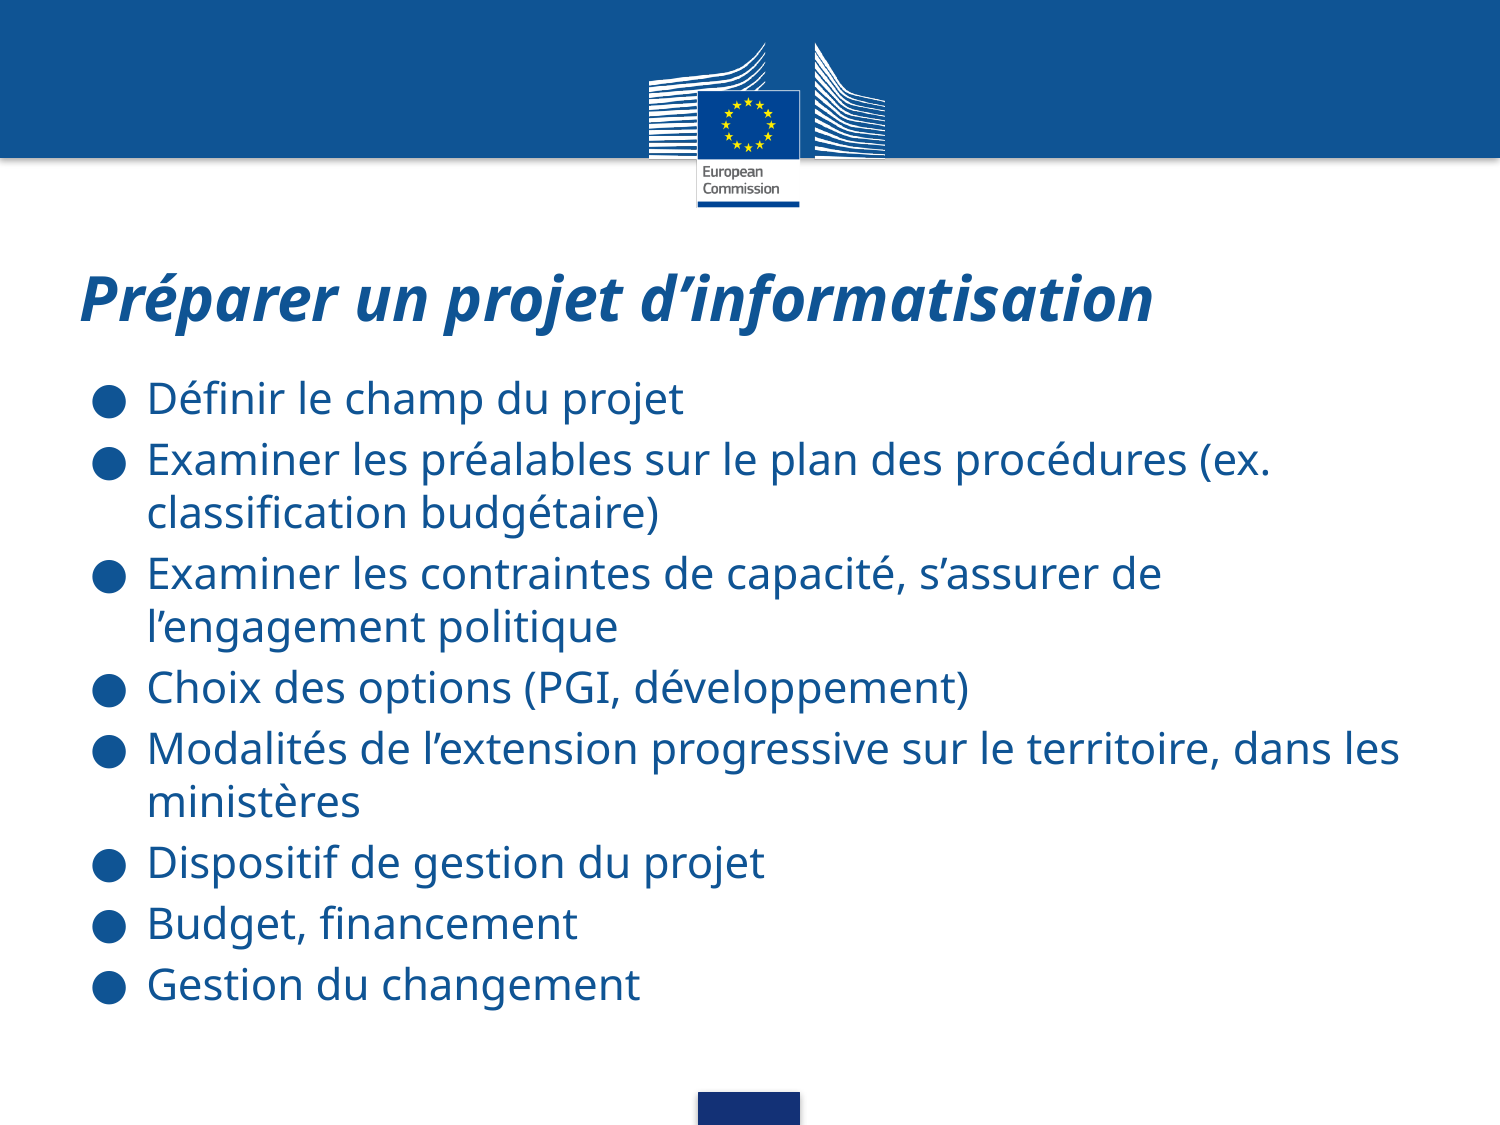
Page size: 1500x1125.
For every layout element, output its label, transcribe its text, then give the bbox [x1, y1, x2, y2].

list Définir le champ du projet Examiner les préalables sur le plan des procédures (ex. classification budgétaire) Examiner les contraintes de capacité, s’assurer de l’engagement politique Choix des options (PGI, développement) Modalités de l’extension progressive sur le territoire, dans les ministères Dispositif de gestion du projet Budget, financement Gestion du changement [74, 363, 1426, 989]
title Préparer un projet d’informatisation [64, 219, 1416, 374]
picture [649, 42, 885, 208]
